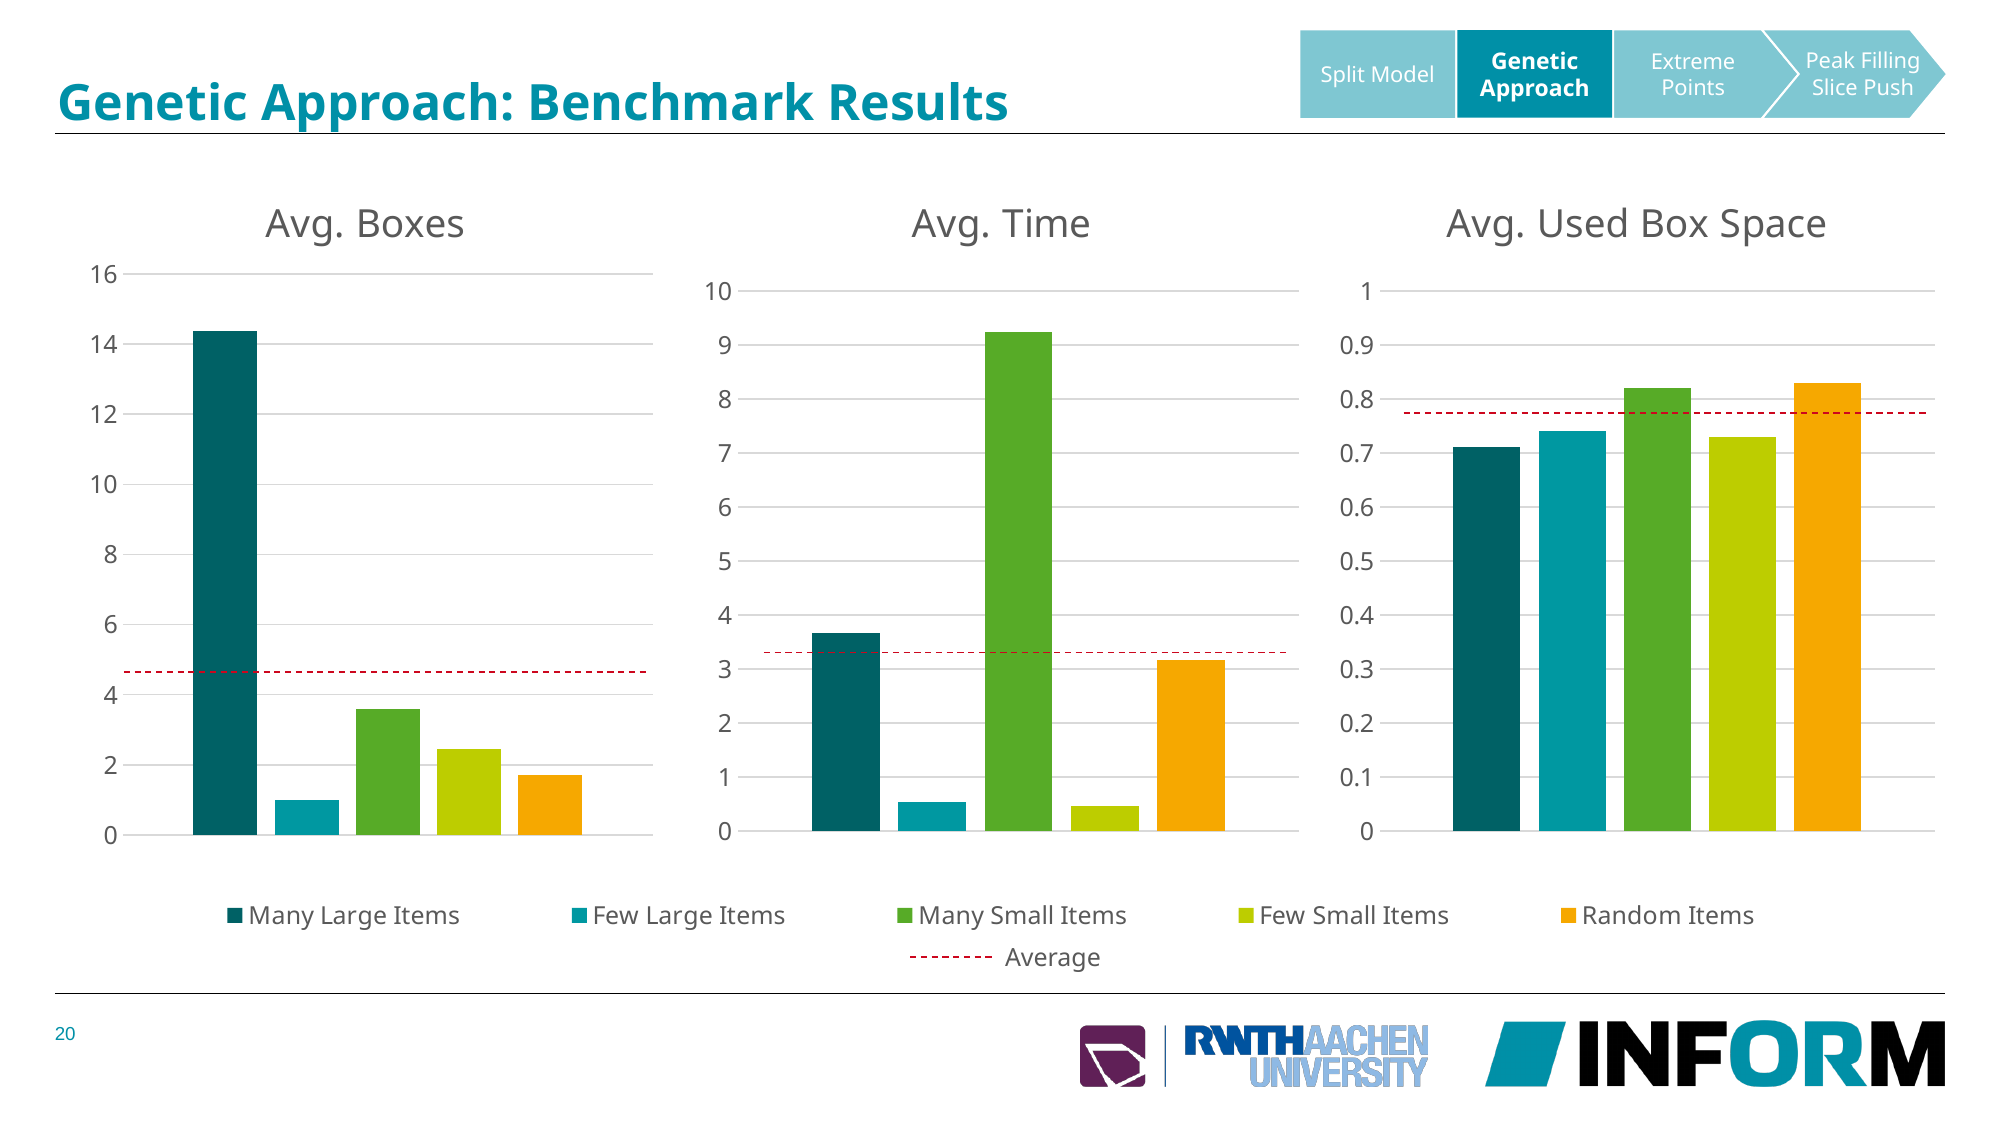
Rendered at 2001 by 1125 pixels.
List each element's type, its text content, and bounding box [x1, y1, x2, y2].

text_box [1300, 29, 1948, 119]
chart [55, 161, 676, 863]
chart [691, 161, 1312, 863]
chart [52, 895, 1942, 943]
picture [1080, 1025, 1428, 1087]
picture [1485, 1020, 1945, 1087]
title Genetic Approach: Benchmark Results [42, 70, 1948, 143]
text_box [910, 934, 1120, 980]
chart [1326, 161, 1948, 863]
